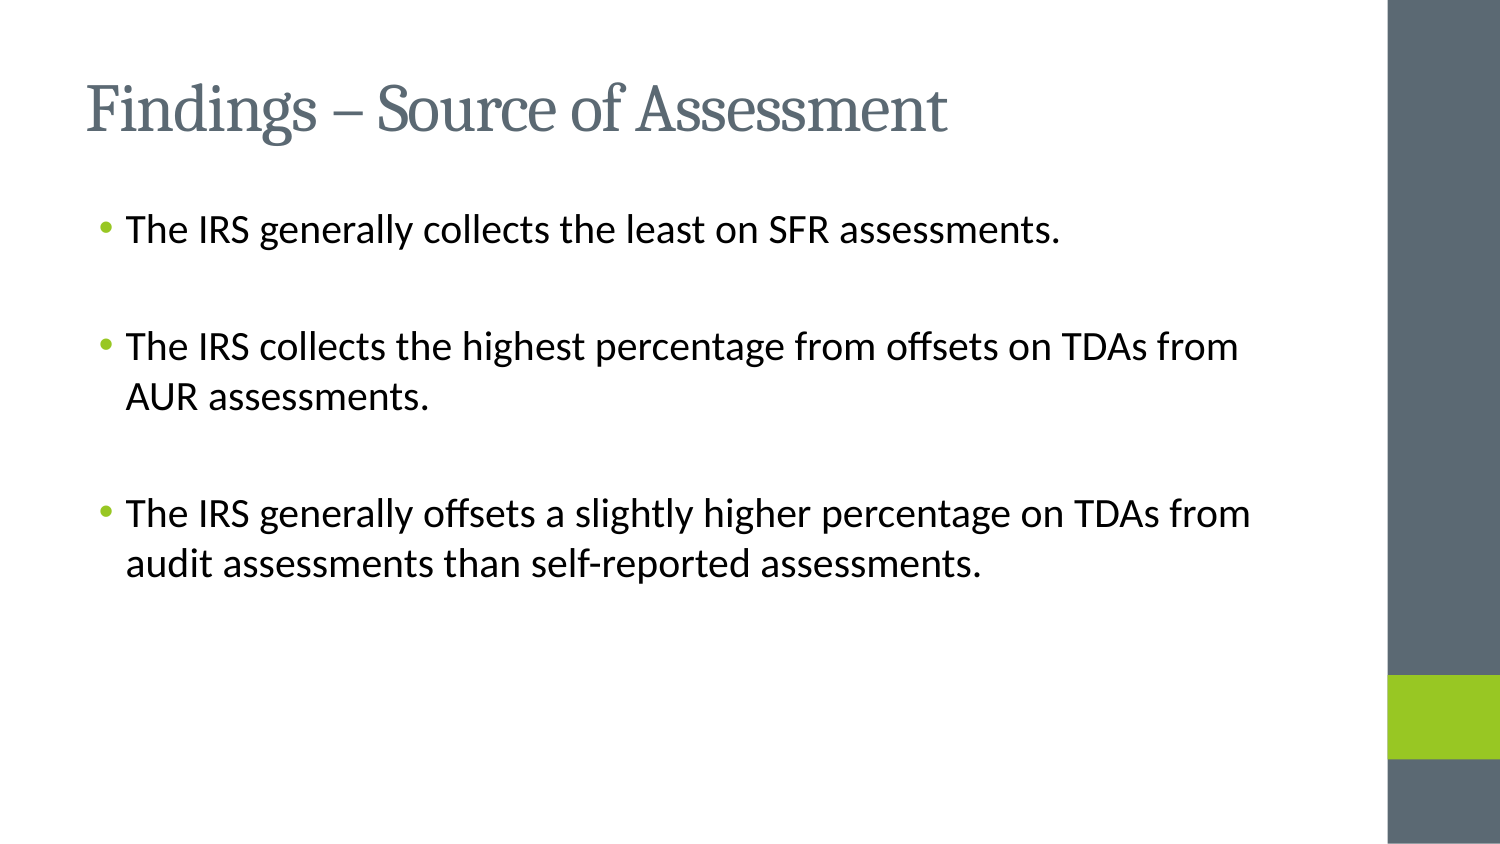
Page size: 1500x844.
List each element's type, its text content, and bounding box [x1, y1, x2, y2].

title Findings – Source of Assessment [75, 33, 1325, 175]
list The IRS generally collects the least on SFR assessments. The IRS collects the highest percentage from offsets on TDAs from AUR assessments. The IRS generally offsets a slightly higher percentage on TDAs from audit assessments than self-reported assessments. [75, 196, 1325, 750]
